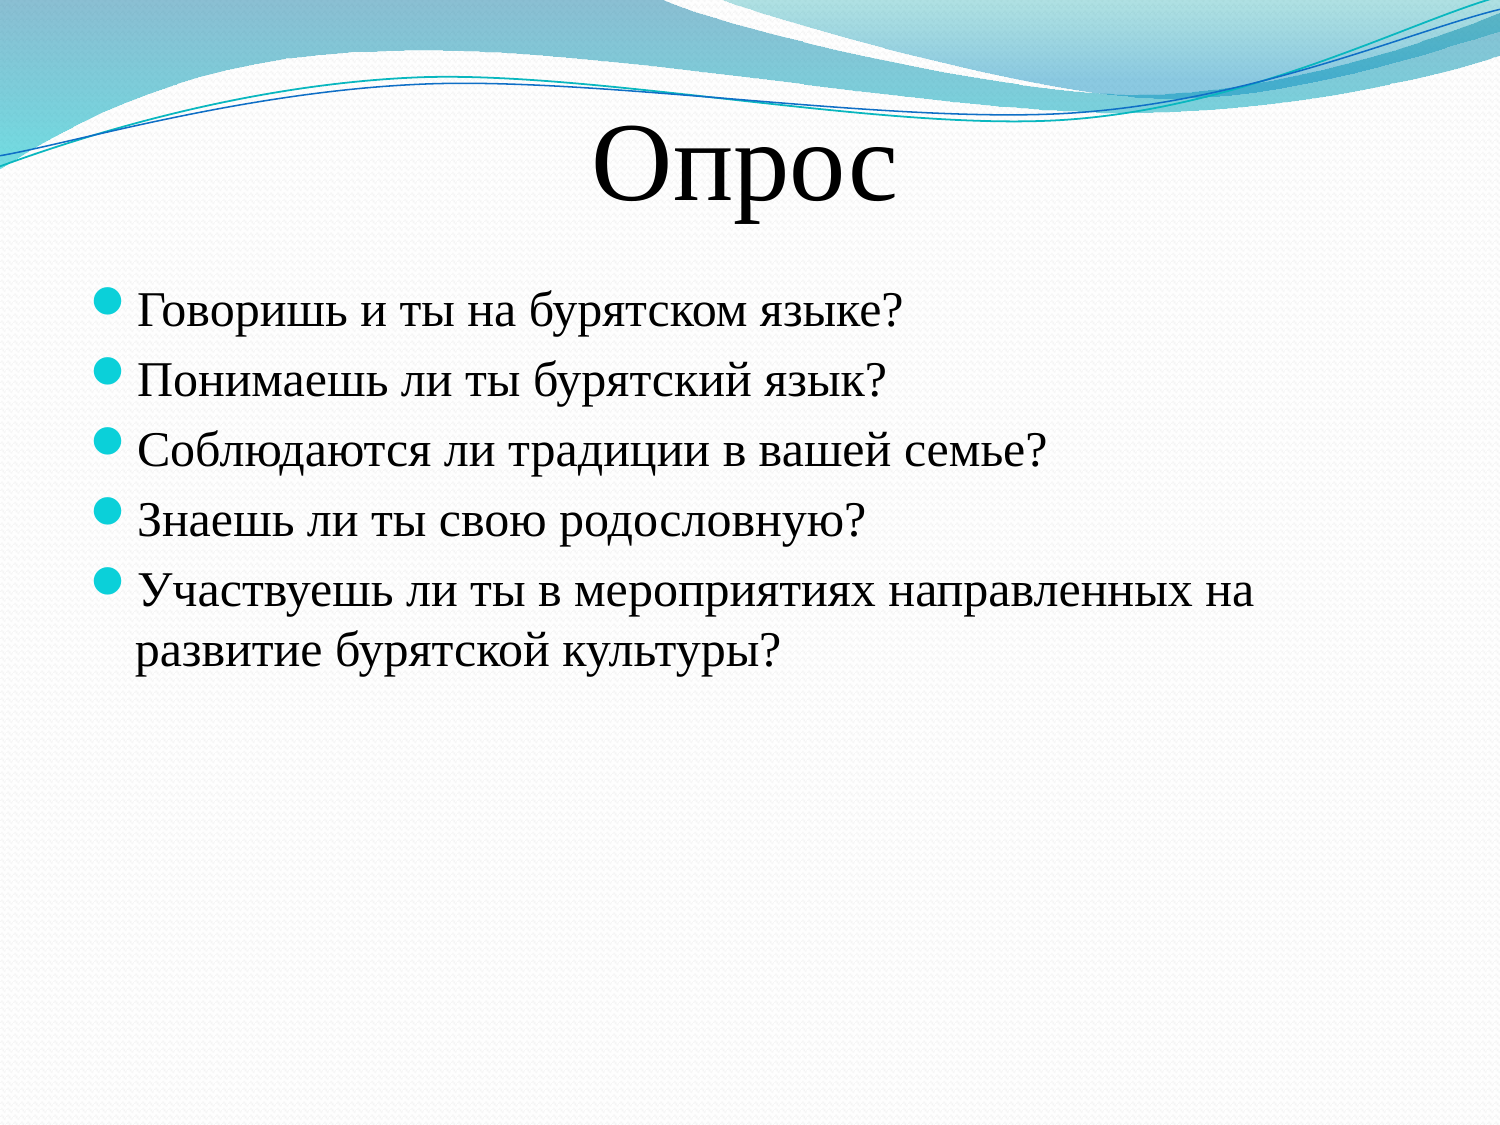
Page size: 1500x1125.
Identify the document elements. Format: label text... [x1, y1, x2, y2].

list Говоришь и ты на бурятском языке? Понимаешь ли ты бурятский язык? Соблюдаются ли традиции в вашей семье? Знаешь ли ты свою родословную? Участвуешь ли ты в мероприятиях направленных на развитие бурятской культуры? [75, 269, 1425, 1038]
title Опрос [70, 35, 1421, 223]
